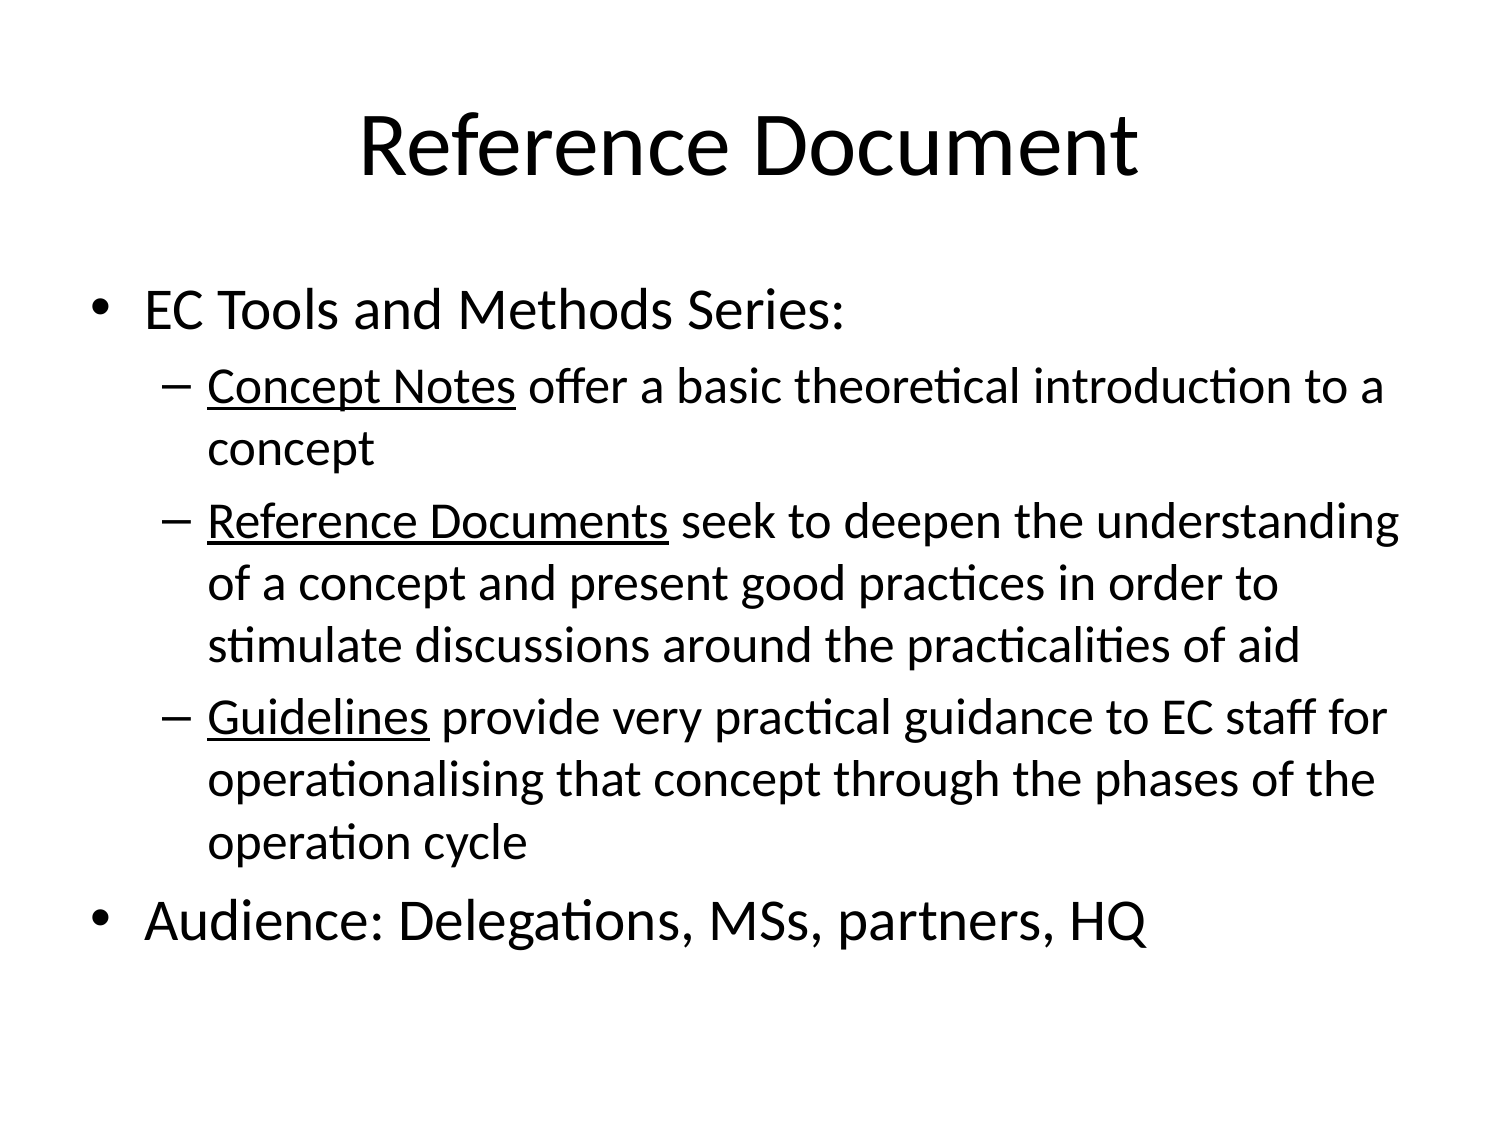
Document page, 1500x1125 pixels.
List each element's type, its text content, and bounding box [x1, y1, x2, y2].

title Reference Document [75, 45, 1425, 233]
list EC Tools and Methods Series: Concept Notes offer a basic theoretical introduction to a concept Reference Documents seek to deepen the understanding of a concept and present good practices in order to stimulate discussions around the practicalities of aid Guidelines provide very practical guidance to EC staff for operationalising that concept through the phases of the operation cycle Audience: Delegations, MSs, partners, HQ [75, 262, 1425, 1005]
